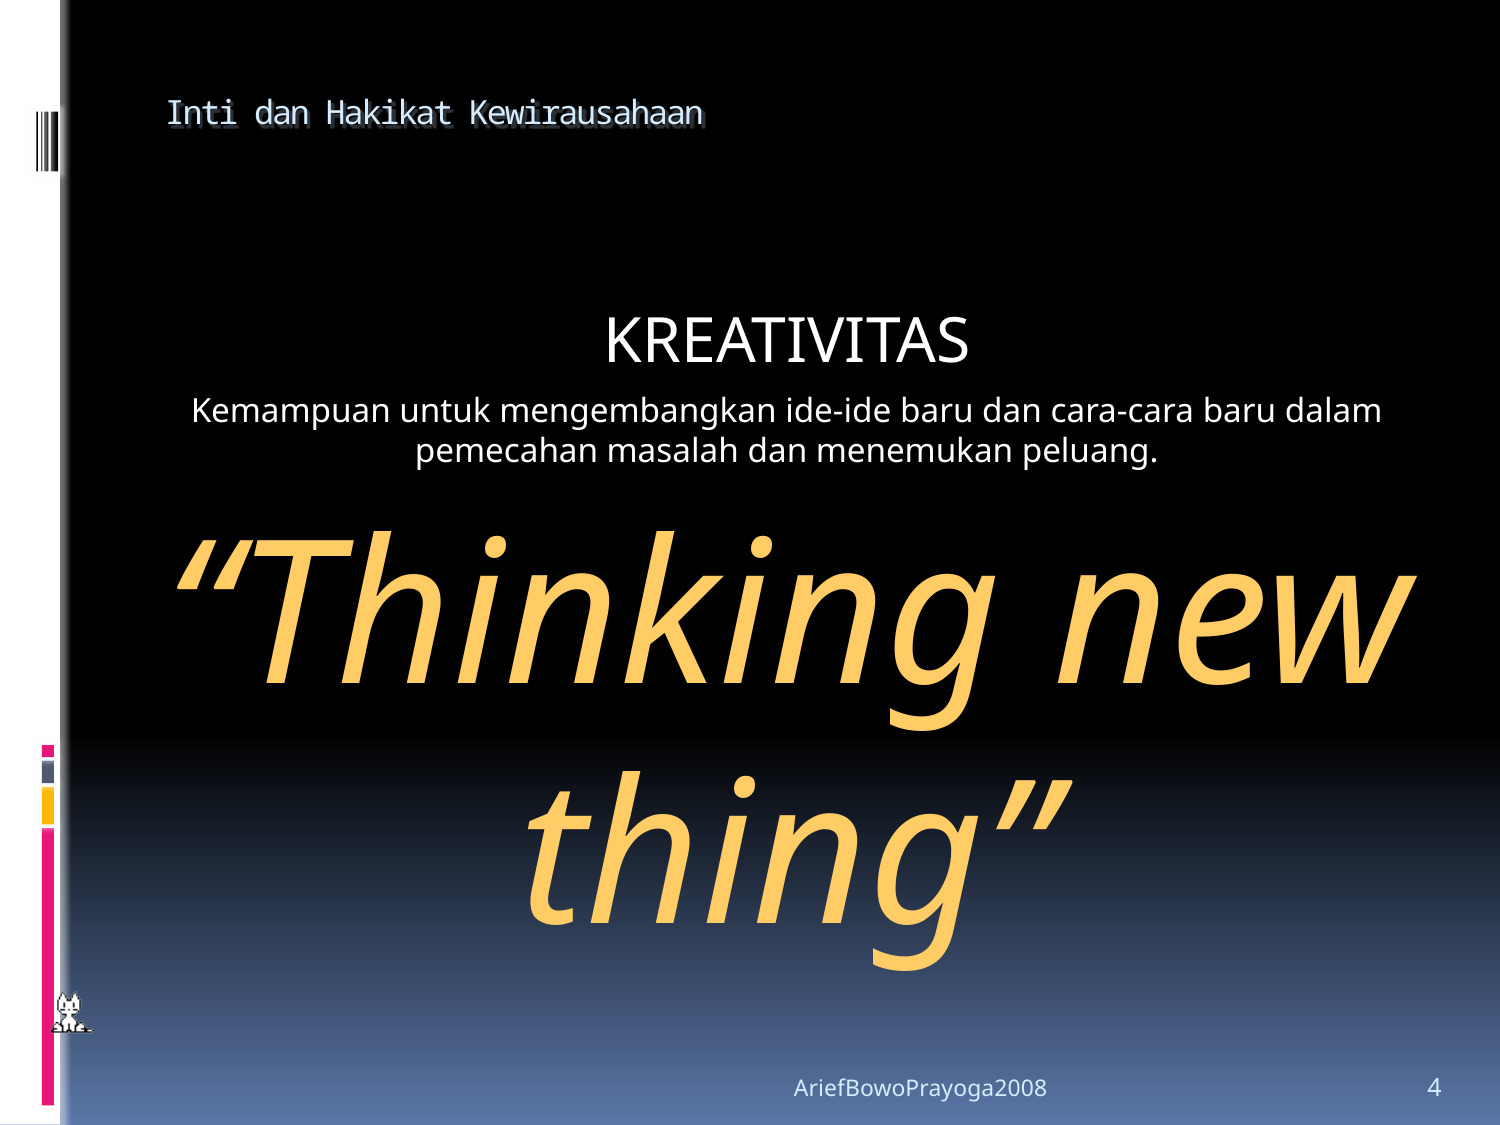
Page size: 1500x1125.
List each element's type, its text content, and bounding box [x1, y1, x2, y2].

list KREATIVITAS Kemampuan untuk mengembangkan ide-ide baru dan cara-cara baru dalam pemecahan masalah dan menemukan peluang. “Thinking new thing” [150, 292, 1425, 1043]
picture [43, 987, 94, 1038]
title Inti dan Hakikat Kewirausahaan [150, 83, 1425, 234]
slide_number 4 [1412, 1052, 1488, 1113]
footer AriefBowoPrayoga2008 [150, 1052, 1063, 1113]
